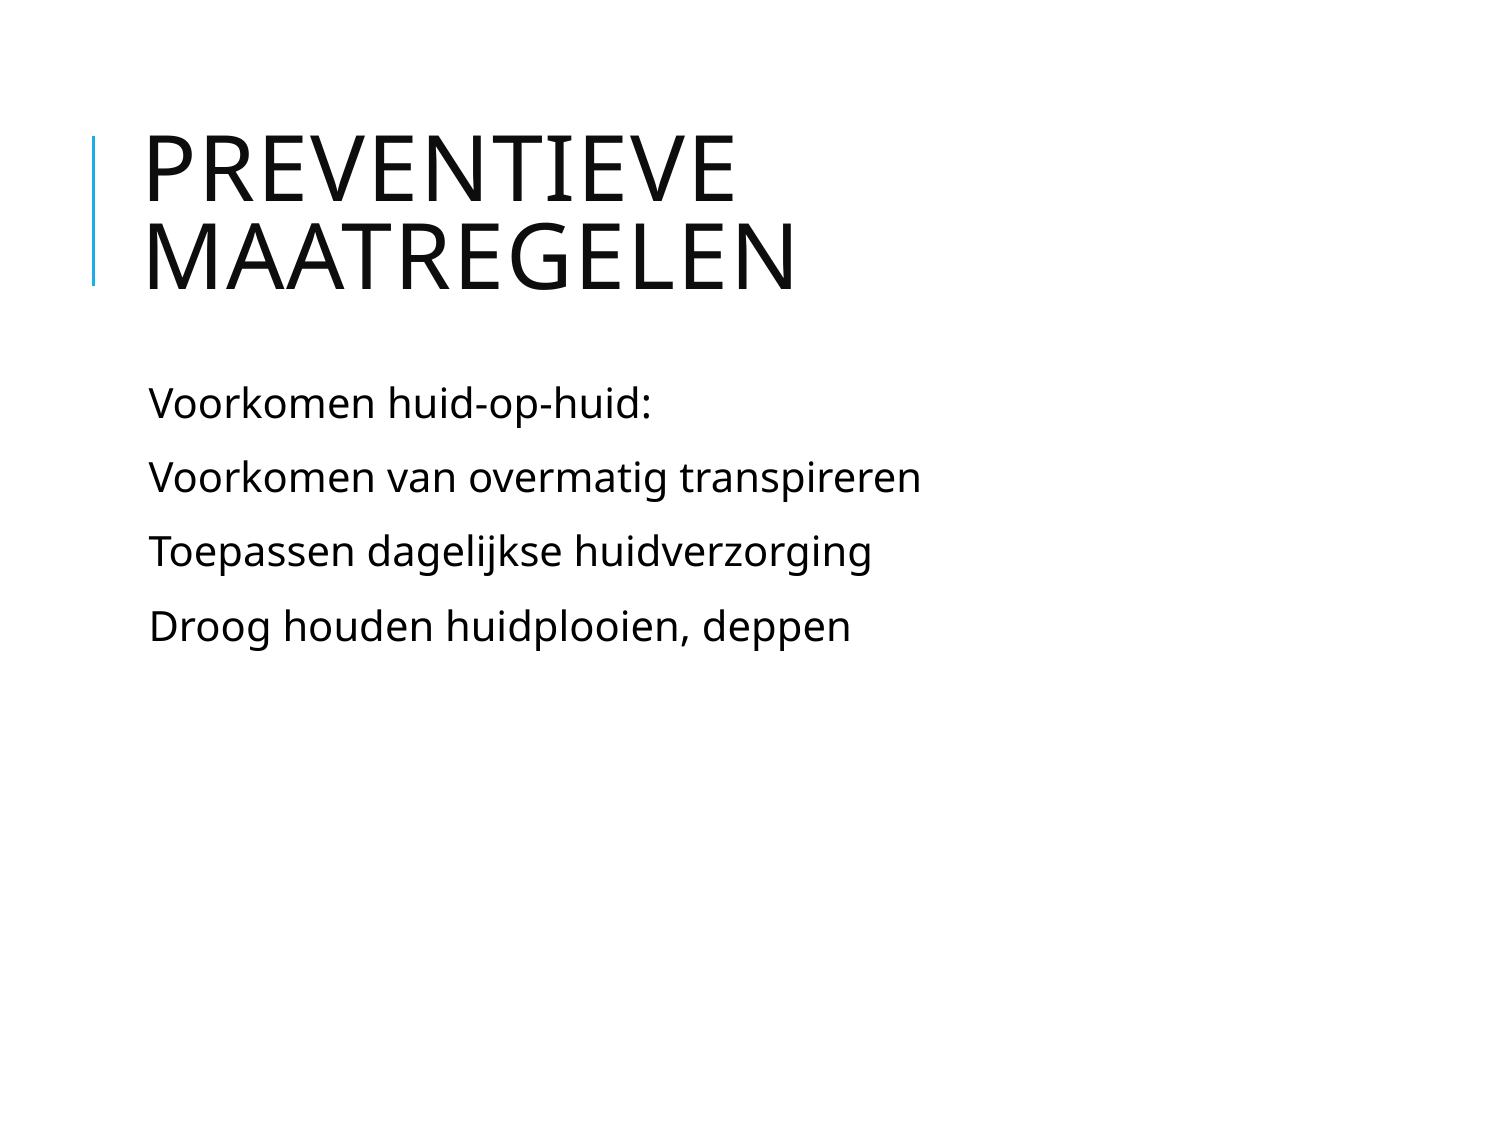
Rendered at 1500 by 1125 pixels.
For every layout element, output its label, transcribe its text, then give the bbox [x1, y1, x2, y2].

list Voorkomen huid-op-huid: Voorkomen van overmatig transpireren Toepassen dagelijkse huidverzorging Droog houden huidplooien, deppen [126, 375, 1322, 1035]
title Preventieve maatregelen [126, 96, 1322, 342]
